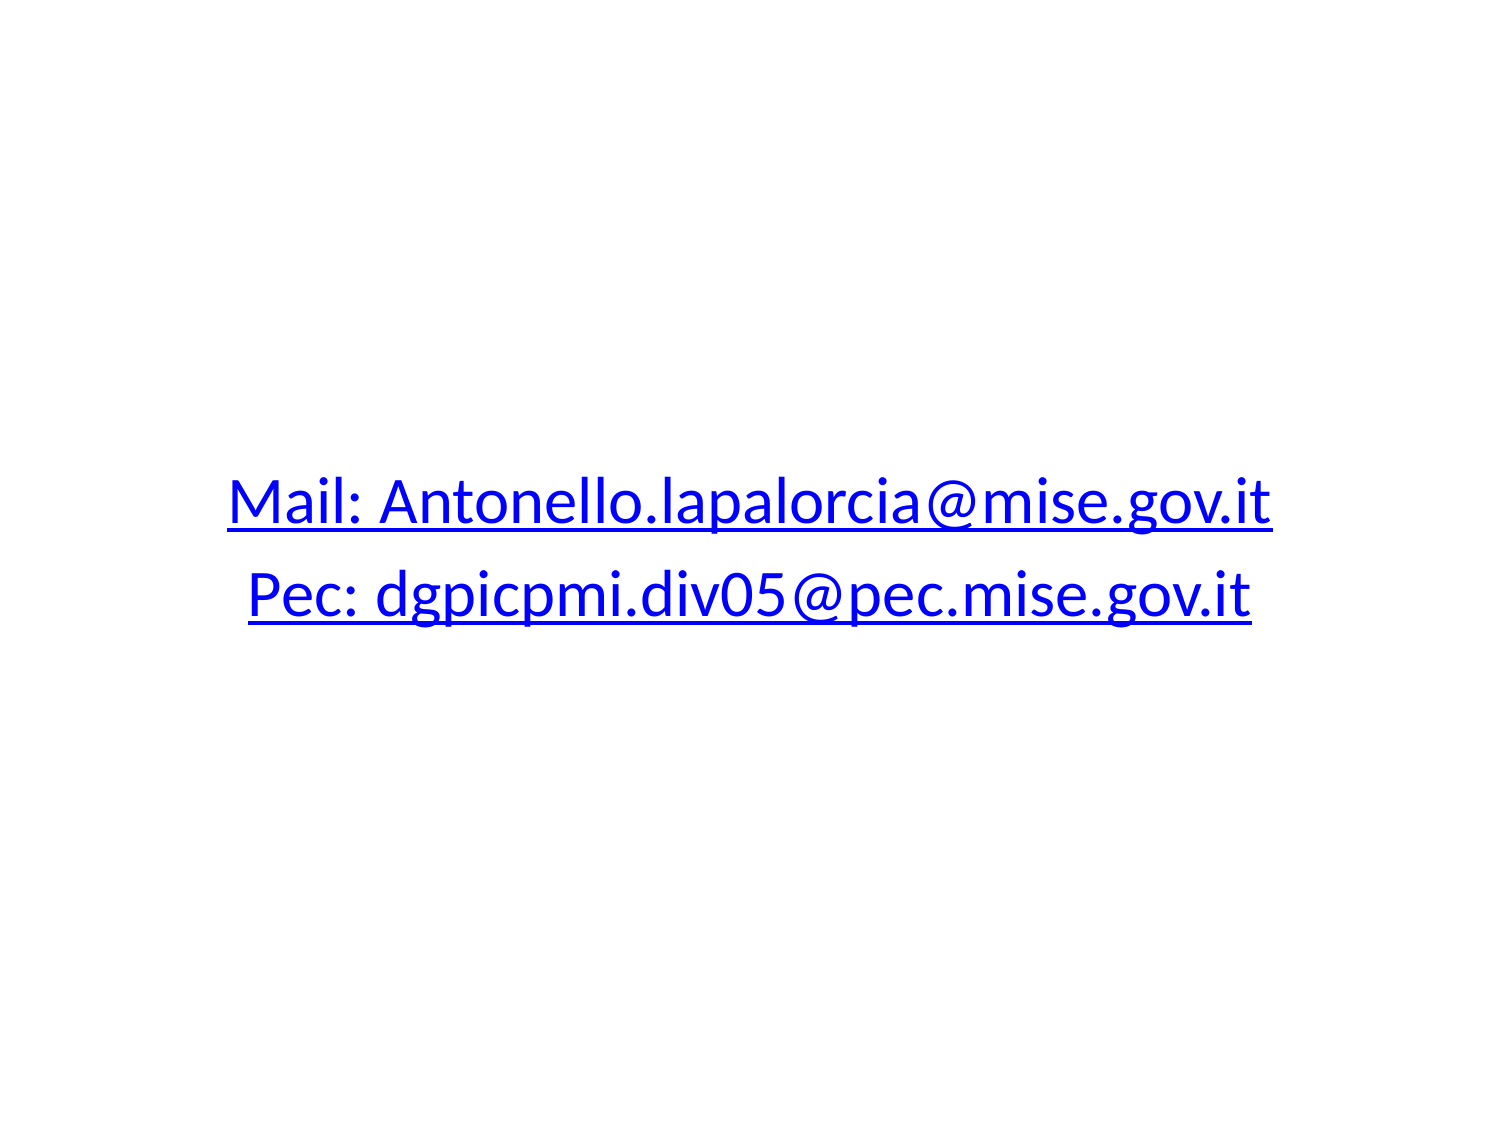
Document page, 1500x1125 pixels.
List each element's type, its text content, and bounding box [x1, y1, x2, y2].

list Mail: Antonello.lapalorcia@mise.gov.it Pec: dgpicpmi.div05@pec.mise.gov.it [75, 262, 1425, 1005]
